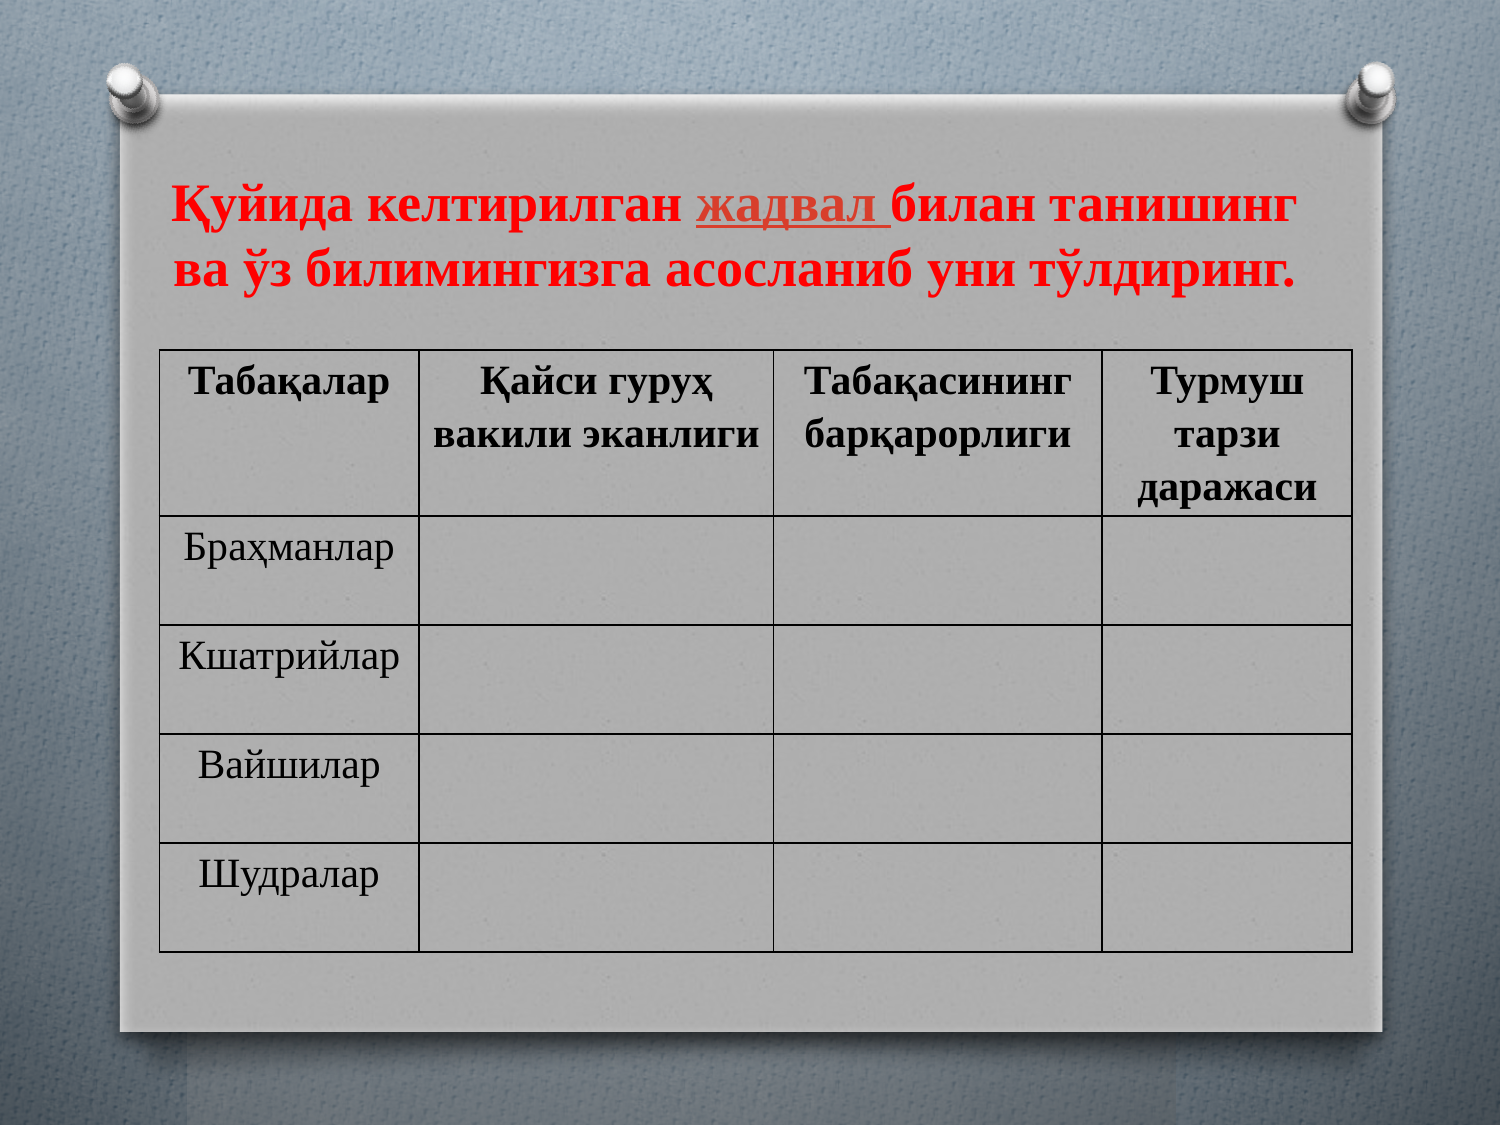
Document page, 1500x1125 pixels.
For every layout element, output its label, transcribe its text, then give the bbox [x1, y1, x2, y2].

table_cell [774, 517, 1101, 624]
table_cell [420, 735, 773, 842]
table_cell [1103, 517, 1351, 624]
table_cell Шудралар [160, 844, 418, 951]
table_cell [420, 517, 773, 624]
table_cell Браҳманлар [160, 517, 418, 624]
table_cell Вайшилар [160, 735, 418, 842]
picture [1317, 35, 1439, 156]
table_cell [1103, 735, 1351, 842]
table_cell [420, 844, 773, 951]
table_header Қайси гуруҳ вакили эканлиги [420, 351, 773, 515]
title Қуйида келтирилган жадвал билан танишинг ва ўз билимингизга асосланиб уни тўлдиринг. [147, 134, 1323, 332]
table_cell Кшатрийлар [160, 626, 418, 733]
table_cell [420, 626, 773, 733]
table_cell [774, 735, 1101, 842]
table_header Табақасининг барқарорлиги [774, 351, 1101, 515]
table_cell [1103, 844, 1351, 951]
picture [75, 29, 198, 147]
table_cell [774, 844, 1101, 951]
table_cell [774, 626, 1101, 733]
table_header Табақалар [160, 351, 418, 515]
table_header Турмуш тарзи даражаси [1103, 351, 1351, 515]
table_cell [1103, 626, 1351, 733]
